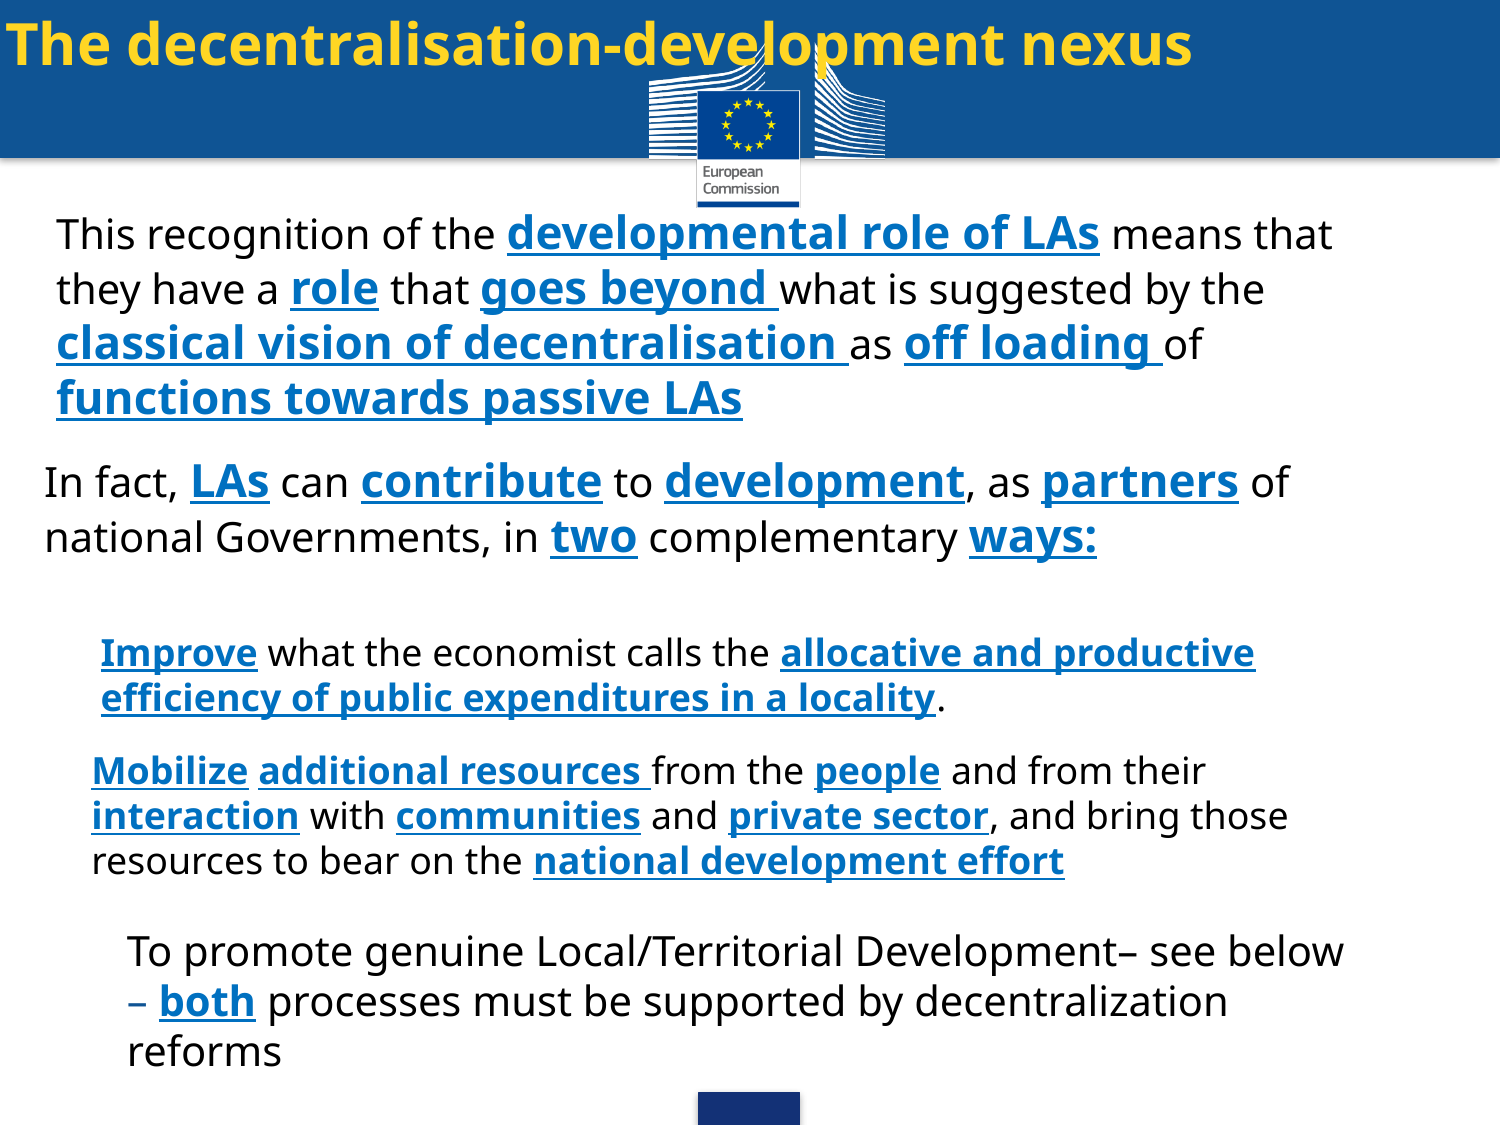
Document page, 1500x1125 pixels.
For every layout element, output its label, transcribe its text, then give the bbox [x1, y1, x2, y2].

text_box The decentralisation-development nexus [0, 0, 1370, 85]
text_box To promote genuine Local/Territorial Development– see below – both processes must be supported by decentralization reforms [112, 916, 1388, 1082]
text_box This recognition of the developmental role of LAs means that they have a role that goes beyond what is suggested by the classical vision of decentralisation as off loading of functions towards passive LAs [41, 196, 1386, 431]
text_box In fact, LAs can contribute to development, as partners of national Governments, in two complementary ways: [29, 444, 1388, 569]
text_box Improve what the economist calls the allocative and productive efficiency of public expenditures in a locality. [29, 621, 1455, 752]
text_box Mobilize additional resources from the people and from their interaction with communities and private sector, and bring those resources to bear on the national development effort [76, 739, 1388, 890]
picture [649, 85, 885, 196]
